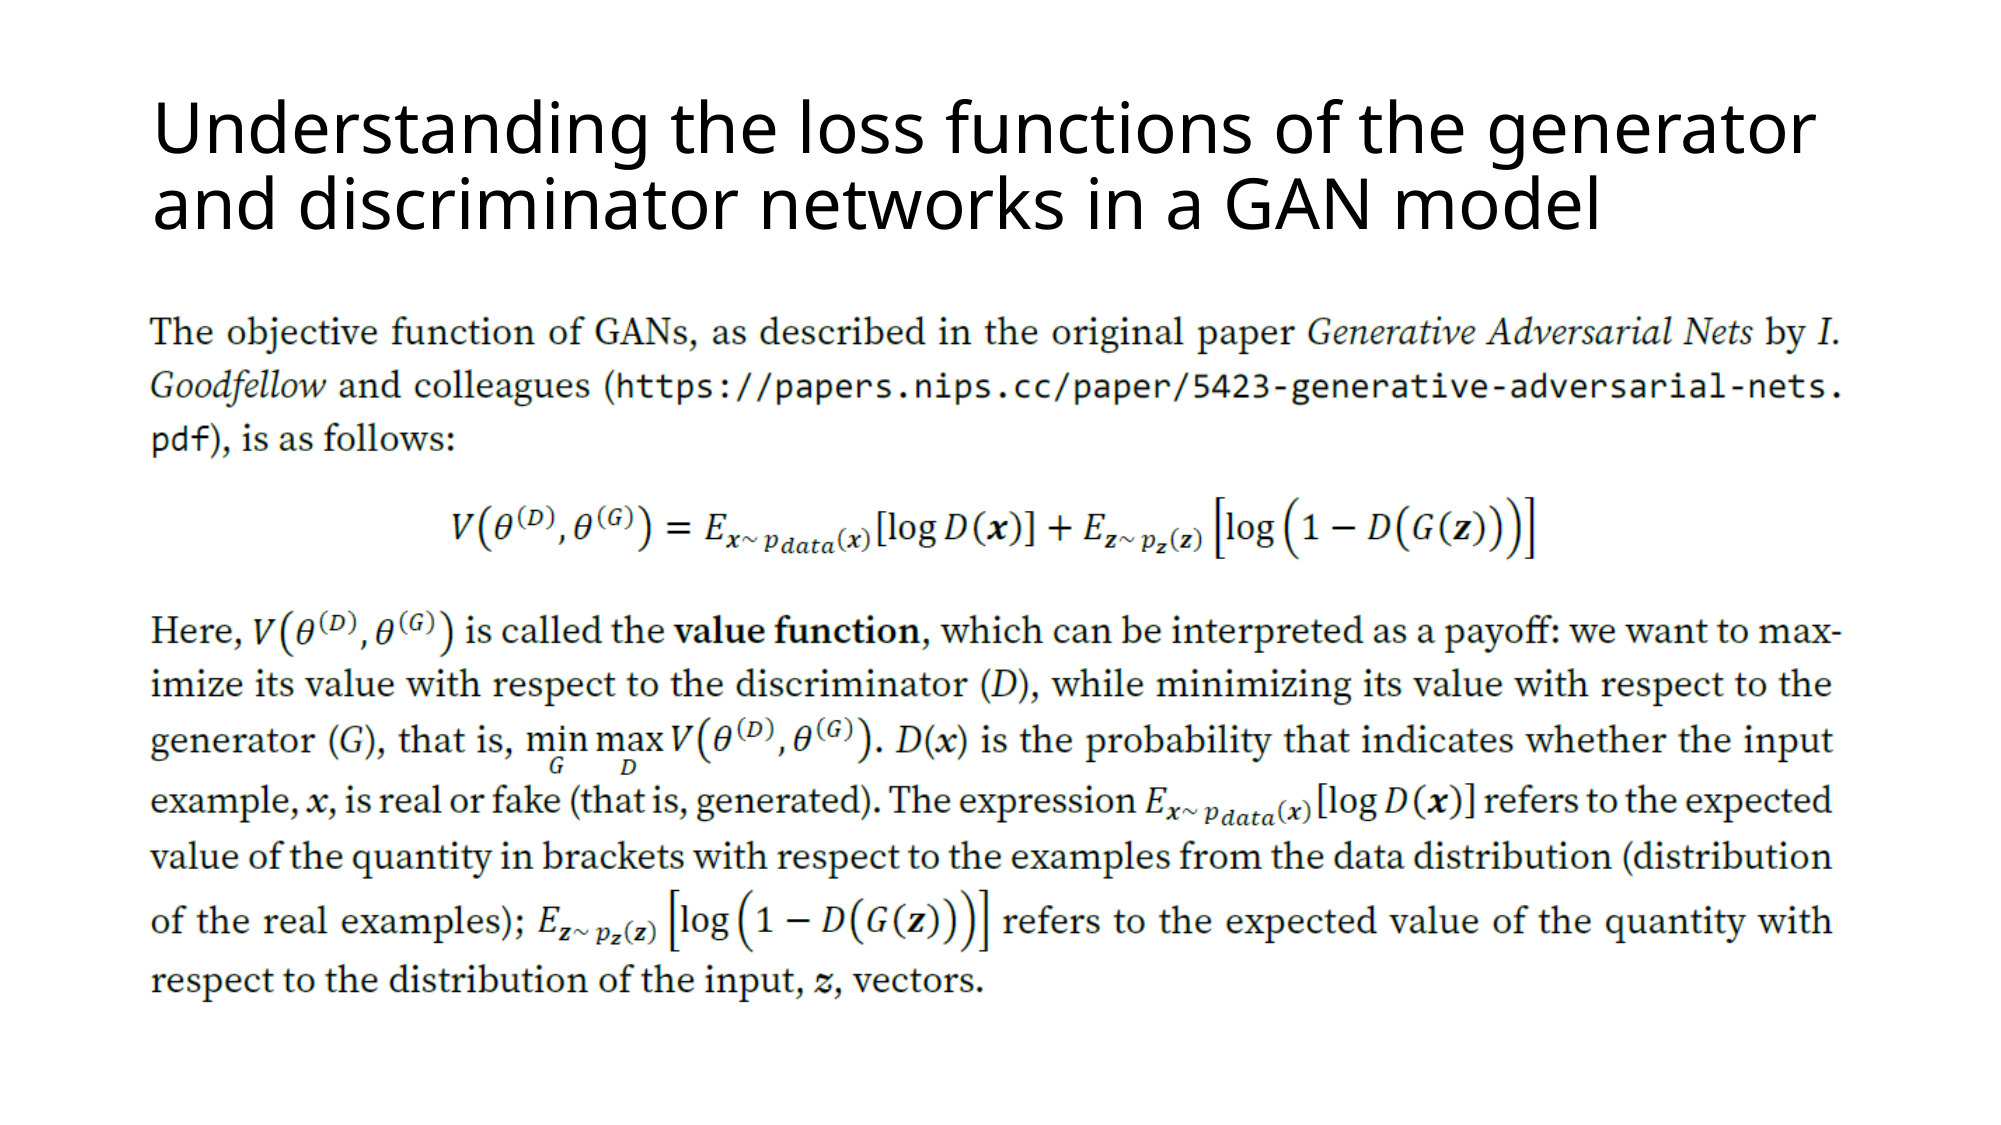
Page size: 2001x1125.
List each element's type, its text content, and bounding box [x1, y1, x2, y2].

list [137, 301, 1863, 1012]
title Understanding the loss functions of the generator and discriminator networks in a GAN model [137, 59, 1863, 278]
